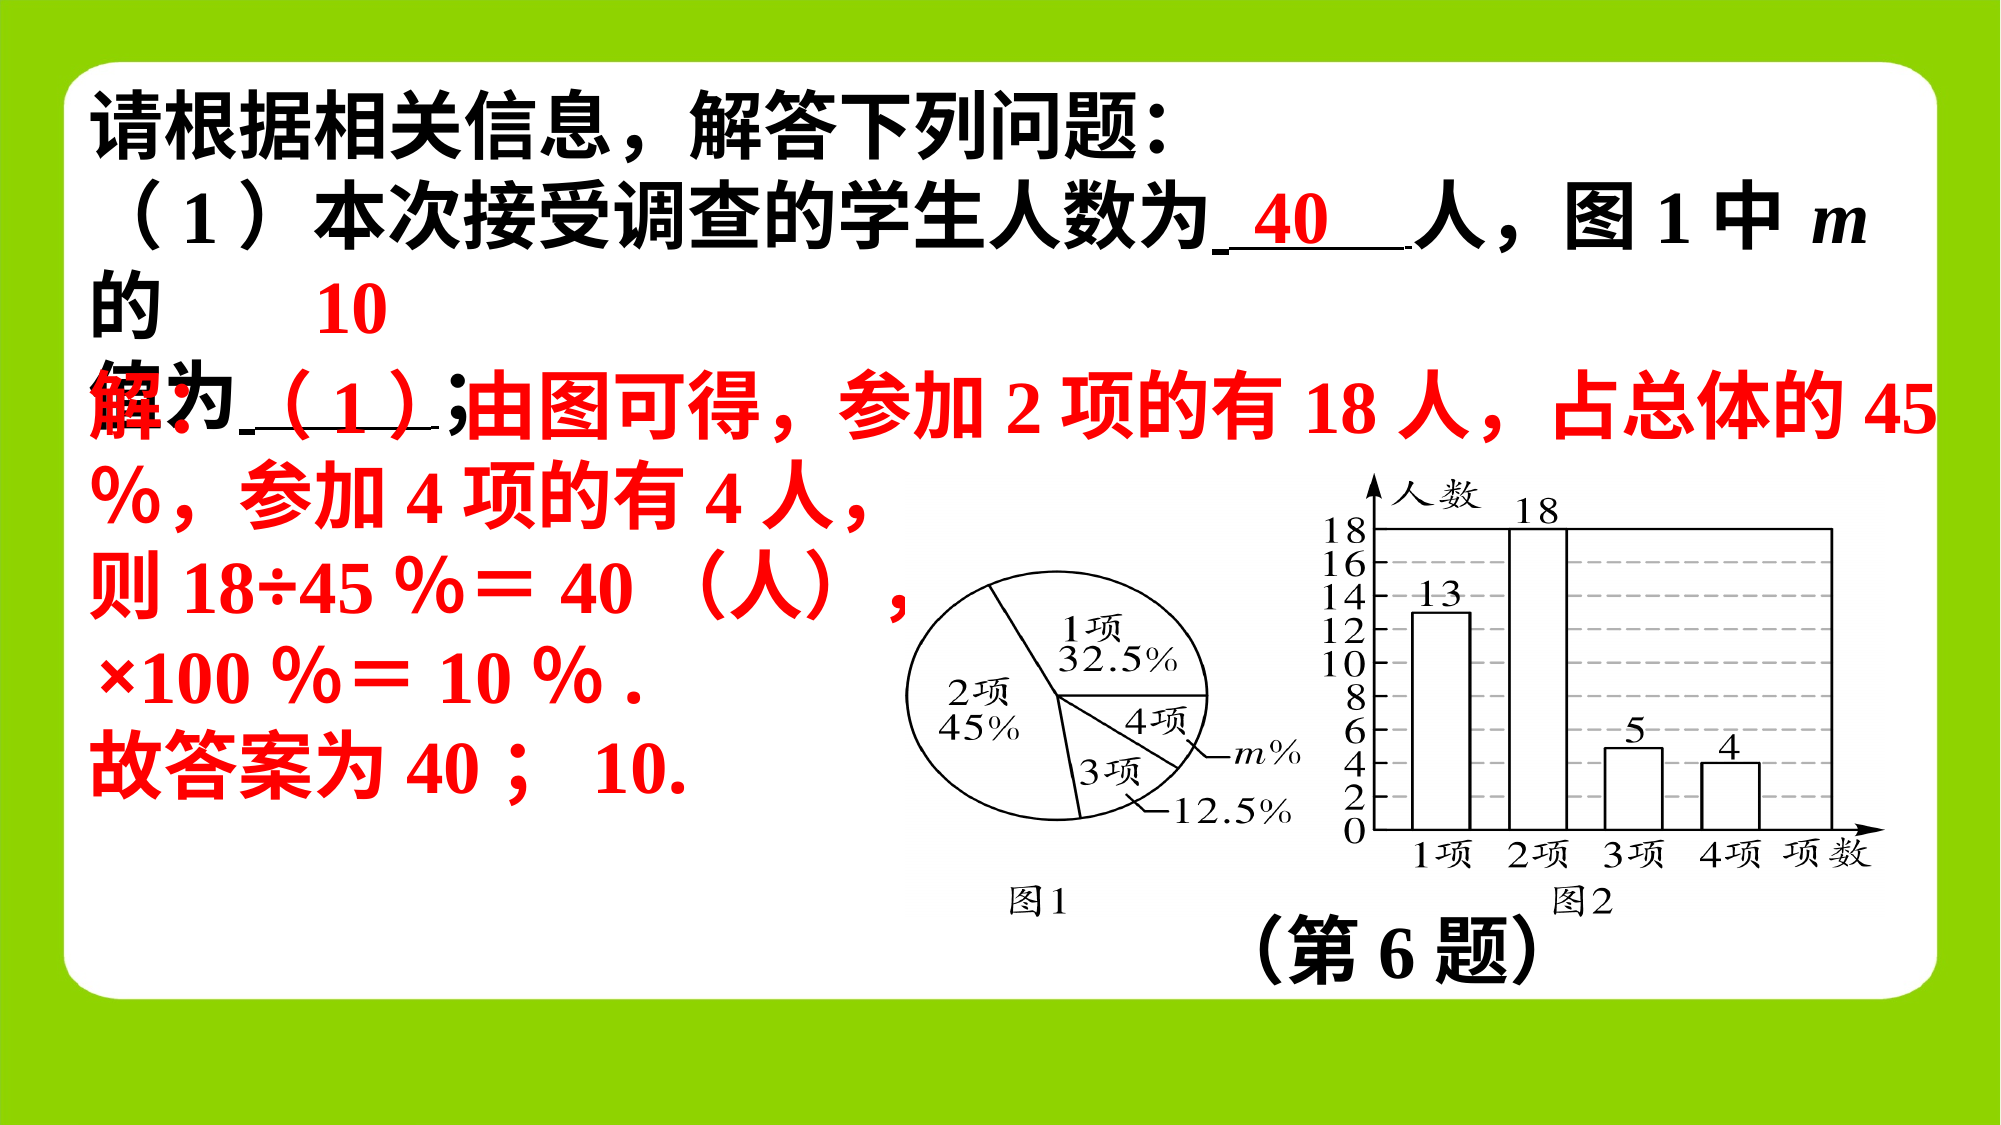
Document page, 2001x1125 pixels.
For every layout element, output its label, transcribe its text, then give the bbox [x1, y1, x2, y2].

text_box 10 [299, 250, 480, 357]
picture [0, 0, 2001, 1125]
text_box 请根据相关信息，解答下列问题： [88, 78, 1229, 170]
text_box （1）本次接受调查的学生人数为 人，图1中m的 值为 ⁠； [88, 168, 1912, 351]
text_box 40 [1240, 160, 1420, 267]
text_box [905, 473, 1885, 966]
